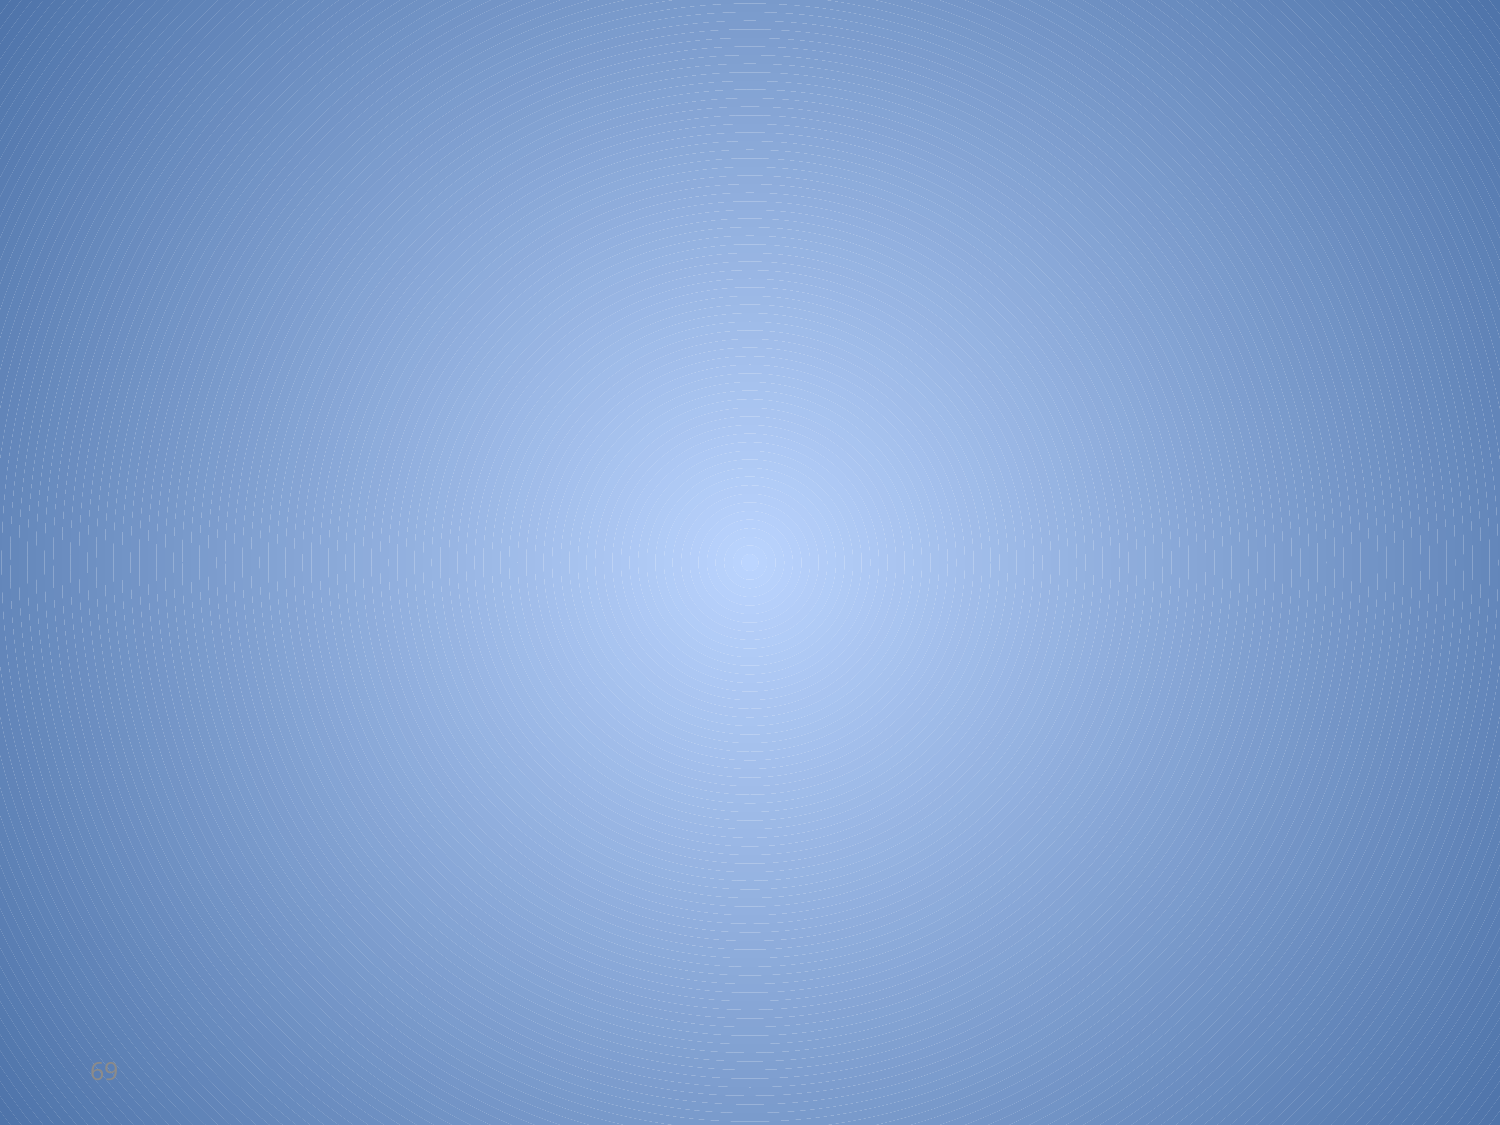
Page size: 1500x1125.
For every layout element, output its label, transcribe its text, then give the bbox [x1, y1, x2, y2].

slide_number 69 [75, 1042, 425, 1103]
